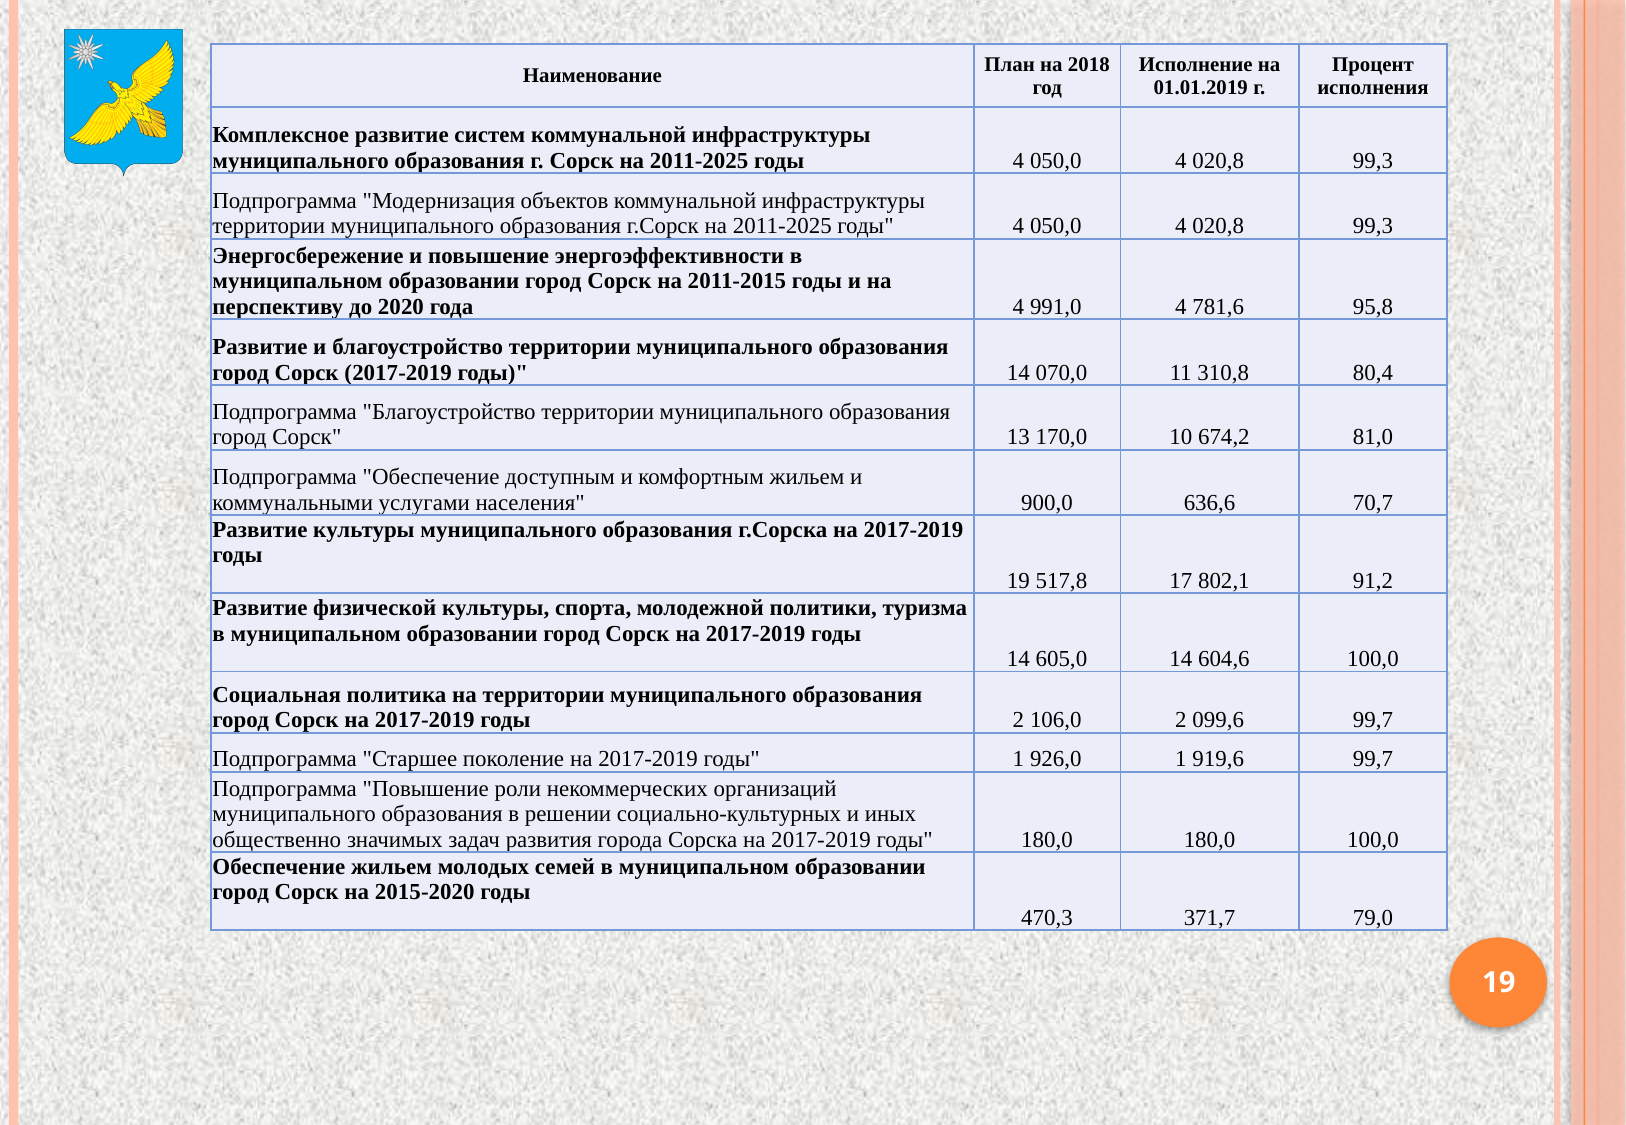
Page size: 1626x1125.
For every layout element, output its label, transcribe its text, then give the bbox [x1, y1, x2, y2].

table_cell 14 605,0 [975, 594, 1120, 671]
table_cell 99,7 [1300, 672, 1446, 732]
table_cell 14 070,0 [975, 320, 1120, 384]
table_cell 4 991,0 [975, 240, 1120, 318]
table_cell 17 802,1 [1121, 516, 1298, 592]
table_cell 79,0 [1300, 853, 1446, 929]
table_cell Подпрограмма "Повышение роли некоммерческих организаций муниципального образования в решении социально-культурных и иных общественно значимых задач развития города Сорска на 2017-2019 годы" [212, 773, 973, 851]
table_cell Развитие культуры муниципального образования г.Сорска на 2017-2019 годы [212, 516, 973, 592]
table_cell 371,7 [1121, 853, 1298, 929]
table_cell Подпрограмма "Благоустройство территории муниципального образования город Сорск" [212, 386, 973, 449]
table_cell Обеспечение жильем молодых семей в муниципальном образовании город Сорск на 2015-2020 годы [212, 853, 973, 929]
table_cell 13 170,0 [975, 386, 1120, 449]
table_cell Развитие физической культуры, спорта, молодежной политики, туризма в муниципальном образовании город Сорск на 2017-2019 годы [212, 594, 973, 671]
table_cell Комплексное развитие систем коммунальной инфраструктуры муниципального образования г. Сорск на 2011-2025 годы [212, 108, 973, 172]
table_cell Социальная политика на территории муниципального образования город Сорск на 2017-2019 годы [212, 672, 973, 732]
table_cell 99,3 [1300, 108, 1446, 172]
table_cell 100,0 [1300, 773, 1446, 851]
table_cell 99,7 [1300, 734, 1446, 771]
table_cell 14 604,6 [1121, 594, 1298, 671]
table_cell Подпрограмма "Модернизация объектов коммунальной инфраструктуры территории муниципального образования г.Сорск на 2011-2025 годы" [212, 174, 973, 238]
table_cell 636,6 [1121, 451, 1298, 514]
table_cell 4 050,0 [975, 174, 1120, 238]
table_cell 10 674,2 [1121, 386, 1298, 449]
table_cell 95,8 [1300, 240, 1446, 318]
picture [0, 0, 8, 1125]
table_cell Энергосбережение и повышение энергоэффективности в муниципальном образовании город Сорск на 2011-2015 годы и на перспективу до 2020 года [212, 240, 973, 318]
table_cell 19 517,8 [975, 516, 1120, 592]
table_cell 91,2 [1300, 516, 1446, 592]
table_cell 4 050,0 [975, 108, 1120, 172]
table_cell 470,3 [975, 853, 1120, 929]
table_cell 4 781,6 [1121, 240, 1298, 318]
table_header Наименование [212, 45, 973, 106]
table_cell Подпрограмма "Обеспечение доступным и комфортным жильем и коммунальными услугами населения" [212, 451, 973, 514]
table_cell 4 020,8 [1121, 174, 1298, 238]
table_cell 70,7 [1300, 451, 1446, 514]
picture [1561, 0, 1570, 1125]
table_cell 180,0 [975, 773, 1120, 851]
table_cell 99,3 [1300, 174, 1446, 238]
table_cell 11 310,8 [1121, 320, 1298, 384]
table_header Процент исполнения [1300, 45, 1446, 106]
table_cell 81,0 [1300, 386, 1446, 449]
table_cell 2 099,6 [1121, 672, 1298, 732]
table_cell 100,0 [1300, 594, 1446, 671]
table_cell Развитие и благоустройство территории муниципального образования город Сорск (2017-2019 годы)" [212, 320, 973, 384]
table_cell Подпрограмма "Старшее поколение на 2017-2019 годы" [212, 734, 973, 771]
table_cell 2 106,0 [975, 672, 1120, 732]
table_cell 4 020,8 [1121, 108, 1298, 172]
table_cell 80,4 [1300, 320, 1446, 384]
picture [19, 0, 1554, 1125]
table_cell 1 926,0 [975, 734, 1120, 771]
table_header Исполнение на 01.01.2019 г. [1121, 45, 1298, 106]
table_header План на 2018 год [975, 45, 1120, 106]
table_cell 900,0 [975, 451, 1120, 514]
table_cell 1 919,6 [1121, 734, 1298, 771]
table_cell 180,0 [1121, 773, 1298, 851]
slide_number 19 [1444, 940, 1553, 1027]
